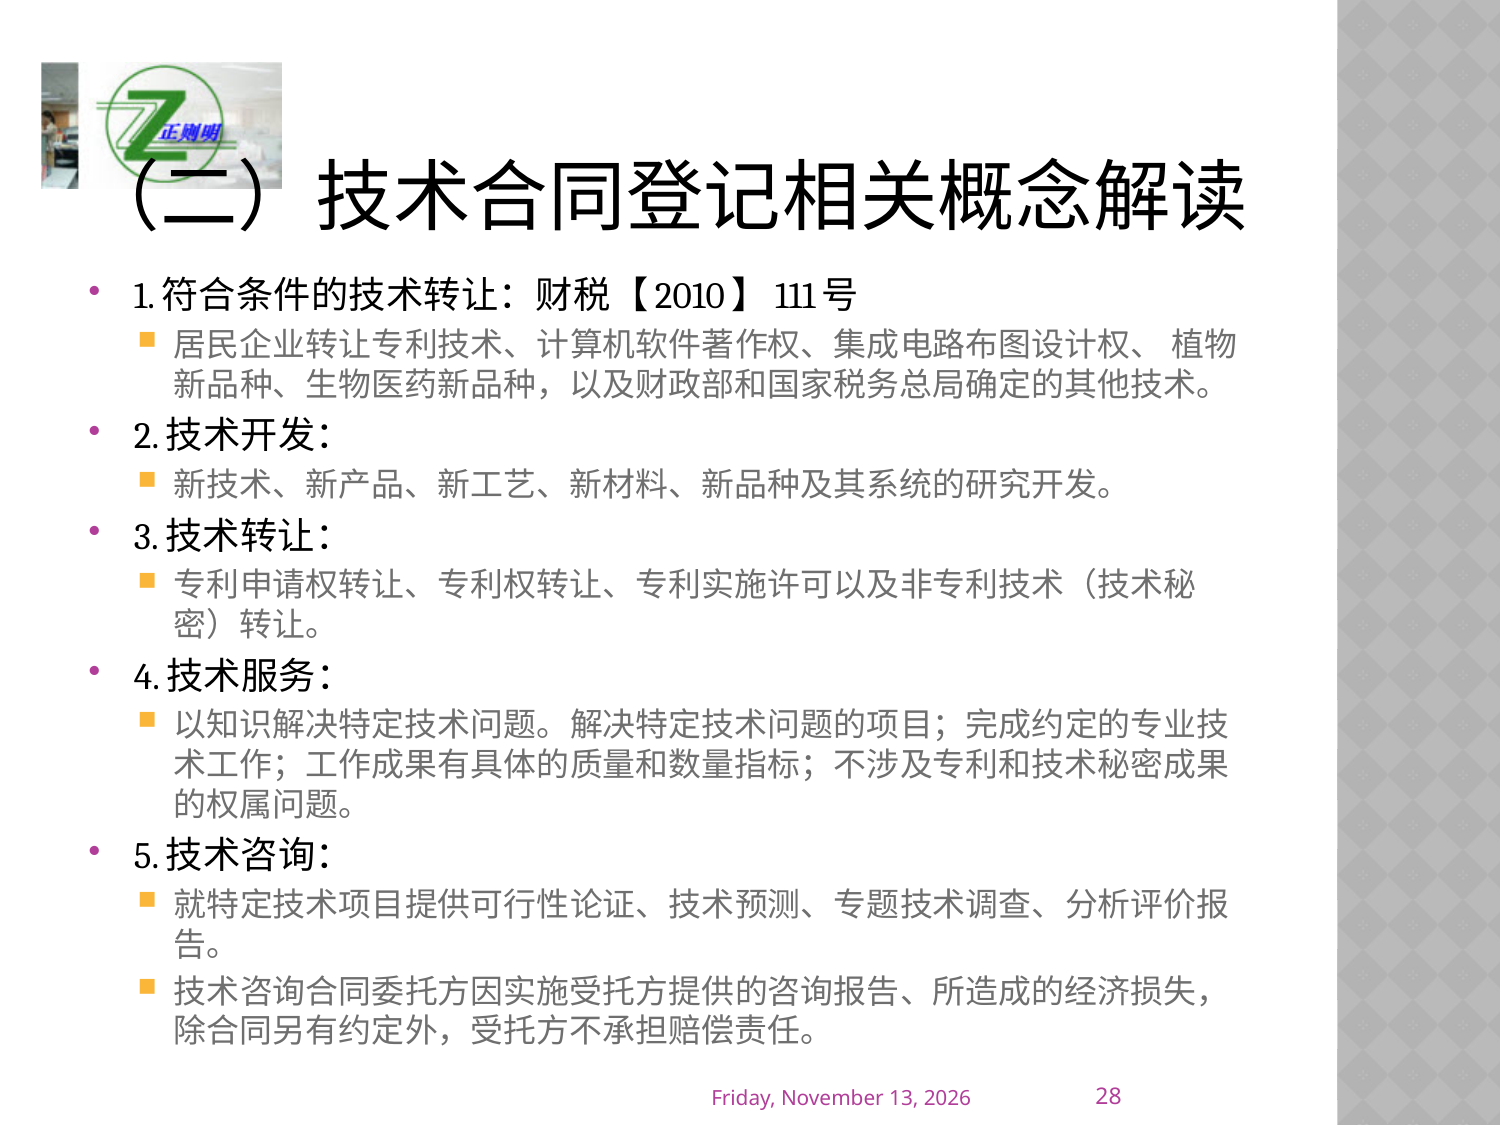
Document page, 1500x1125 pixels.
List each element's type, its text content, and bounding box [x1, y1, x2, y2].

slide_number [696, 1075, 1025, 1113]
slide_number 28 [1025, 1075, 1122, 1113]
list 1.符合条件的技术转让：财税【2010】111号 居民企业转让专利技术、计算机软件著作权、集成电路布图设计权、 植物新品种、生物医药新品种，以及财政部和国家税务总局确定的其他技术。 2.技术开发： 新技术、新产品、新工艺、新材料、新品种及其系统的研究开发。 3.技术转让： 专利申请权转让、专利权转让、专利实施许可以及非专利技术（技术秘密）转让。 4.技术服务： 以知识解决特定技术问题。解决特定技术问题的项目；完成约定的专业技术工作；工作成果有具体的质量和数量指标；不涉及专利和技术秘密成果的权属问题。 5.技术咨询： 就特定技术项目提供可行性论证、技术预测、专题技术调查、分析评价报告。 技术咨询合同委托方因实施受托方提供的咨询报告、所造成的经济损失，除合同另有约定外，受托方不承担赔偿责任。 [75, 264, 1263, 1059]
picture [41, 62, 75, 189]
title （二）技术合同登记相关概念解读 [75, 52, 1263, 240]
